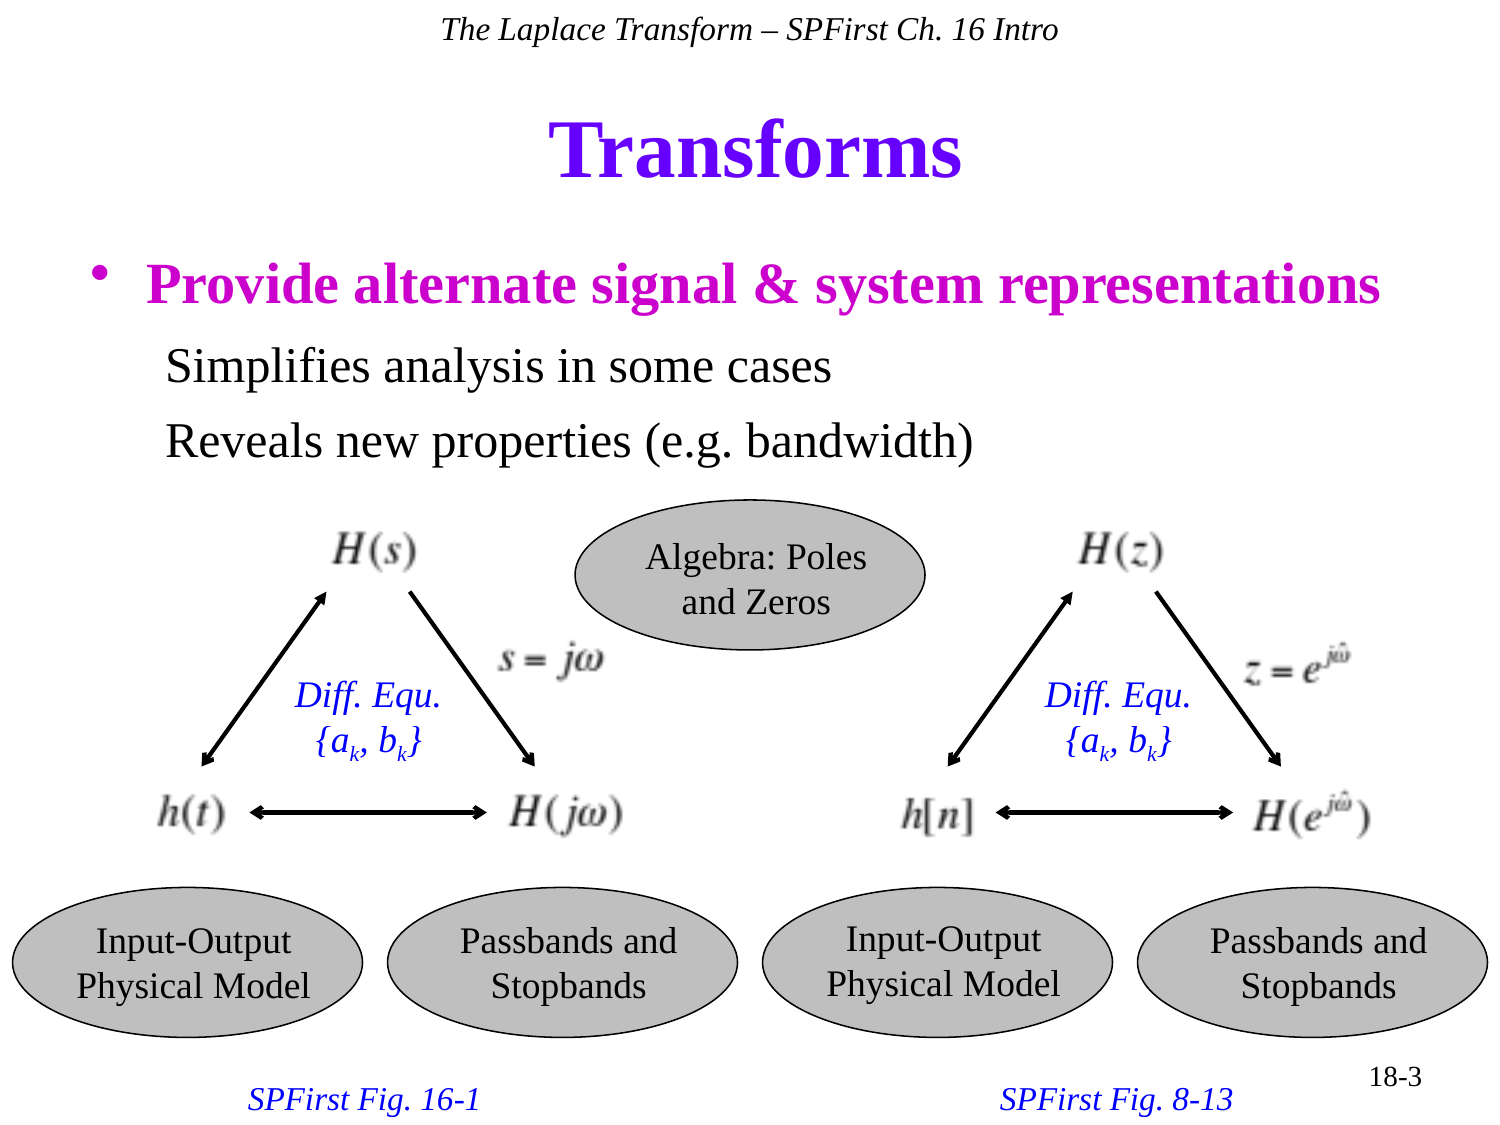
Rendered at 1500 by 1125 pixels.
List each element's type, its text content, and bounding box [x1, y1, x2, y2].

slide_number 18-3 [1124, 1049, 1438, 1125]
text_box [326, 524, 419, 580]
text_box The Laplace Transform – SPFirst Ch. 16 Intro [0, 0, 1500, 55]
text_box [574, 499, 926, 651]
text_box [1072, 524, 1165, 580]
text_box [153, 787, 229, 842]
text_box SPFirst Fig. 16-1 [233, 1069, 521, 1125]
text_box Diff. Equ. {ak, bk} [1071, 662, 1157, 774]
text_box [492, 636, 609, 688]
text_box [502, 787, 626, 842]
text_box Diff. Equ. {ak, bk} [323, 662, 411, 774]
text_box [12, 887, 363, 1038]
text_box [1137, 887, 1488, 1038]
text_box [1247, 783, 1374, 846]
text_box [409, 591, 535, 767]
text_box Simplifies analysis in some cases [74, 324, 1438, 399]
text_box Reveals new properties (e.g. bandwidth) [74, 399, 1438, 488]
list Provide alternate signal & system representations [75, 237, 1438, 324]
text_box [947, 591, 1074, 767]
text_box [1239, 634, 1355, 690]
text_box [762, 887, 1113, 1038]
title Transforms [75, 55, 1438, 237]
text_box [387, 887, 738, 1038]
text_box SPFirst Fig. 8-13 [985, 1069, 1273, 1125]
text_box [1155, 591, 1282, 767]
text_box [896, 788, 979, 840]
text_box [201, 591, 327, 767]
